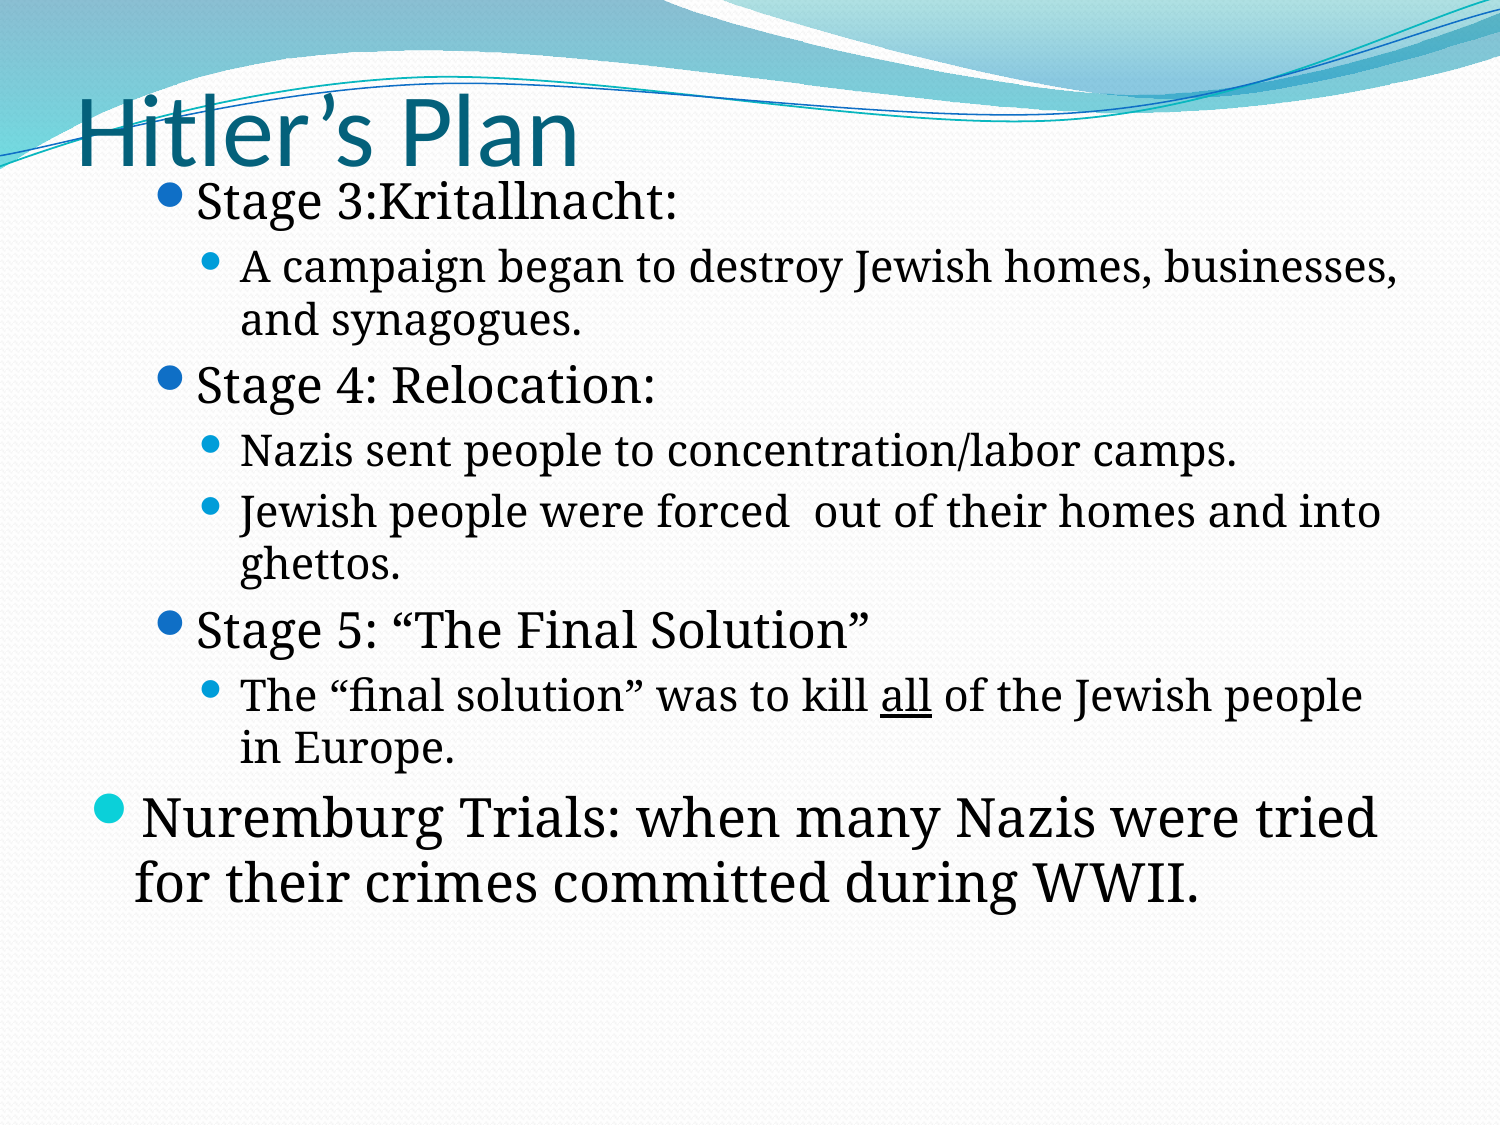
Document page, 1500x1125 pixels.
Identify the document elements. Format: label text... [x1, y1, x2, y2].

title Hitler’s Plan [75, 0, 1425, 162]
list Stage 3:Kritallnacht: A campaign began to destroy Jewish homes, businesses, and synagogues. Stage 4: Relocation: Nazis sent people to concentration/labor camps. Jewish people were forced out of their homes and into ghettos. Stage 5: “The Final Solution” The “final solution” was to kill all of the Jewish people in Europe. Nuremburg Trials: when many Nazis were tried for their crimes committed during WWII. [75, 162, 1425, 1075]
